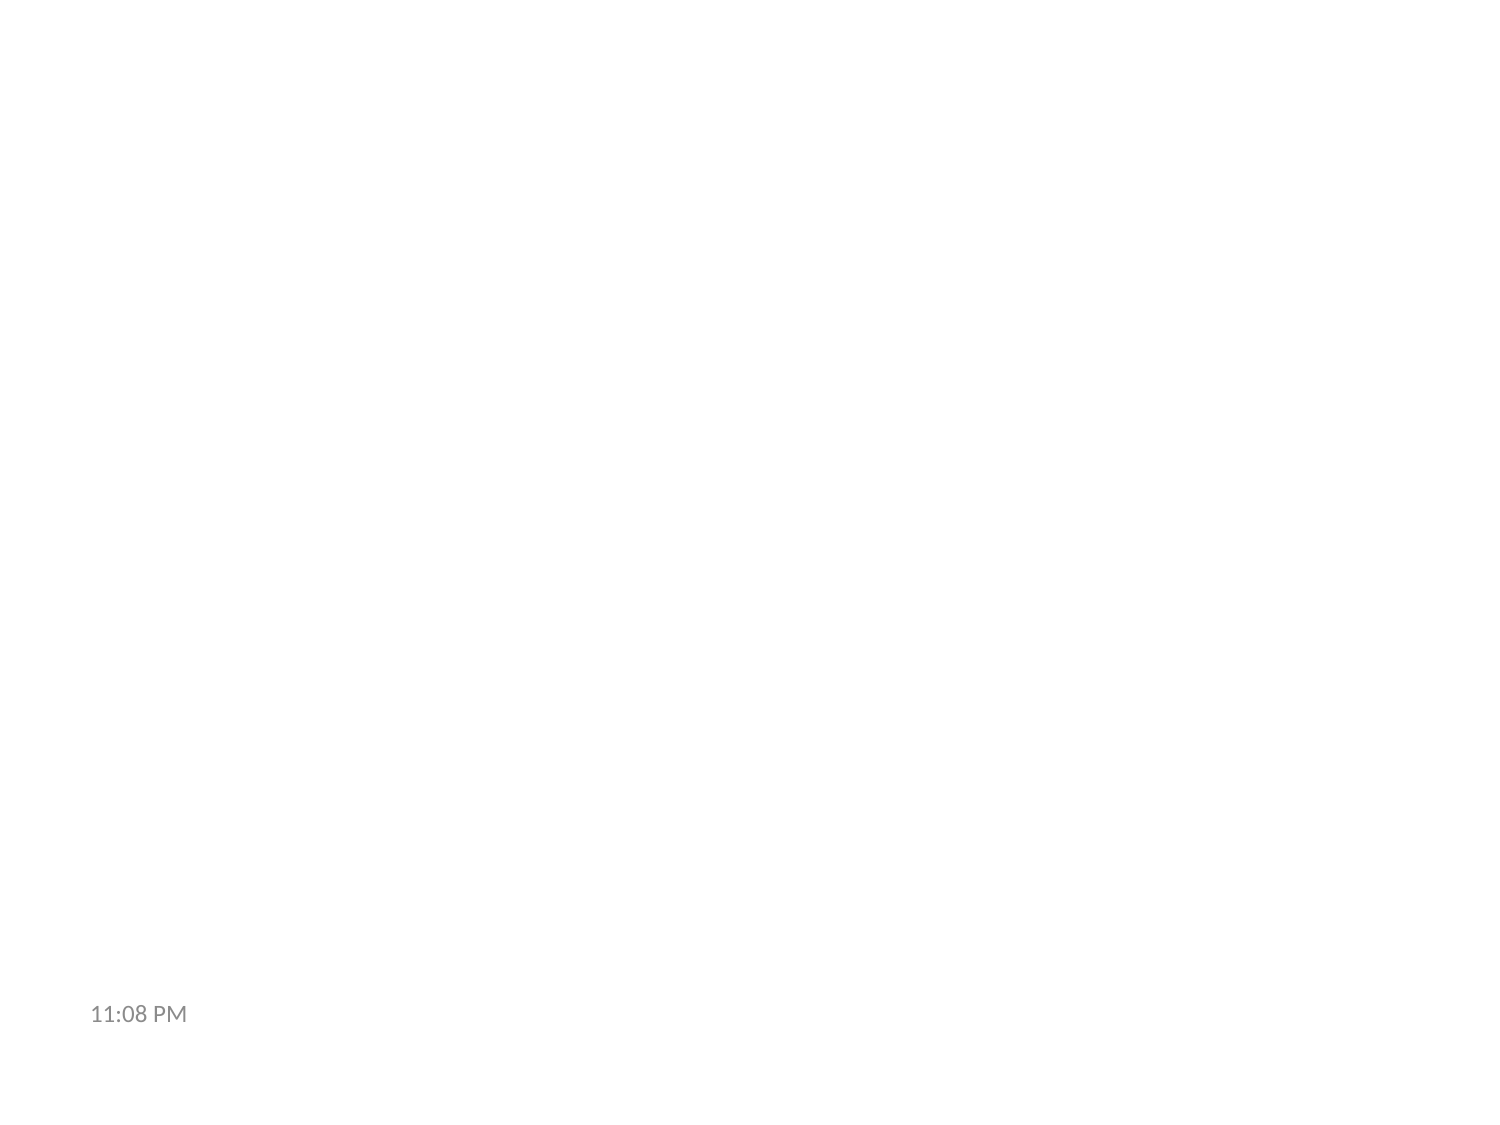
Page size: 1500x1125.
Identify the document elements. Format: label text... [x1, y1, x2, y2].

text_box 3:35 PM [75, 982, 425, 1043]
